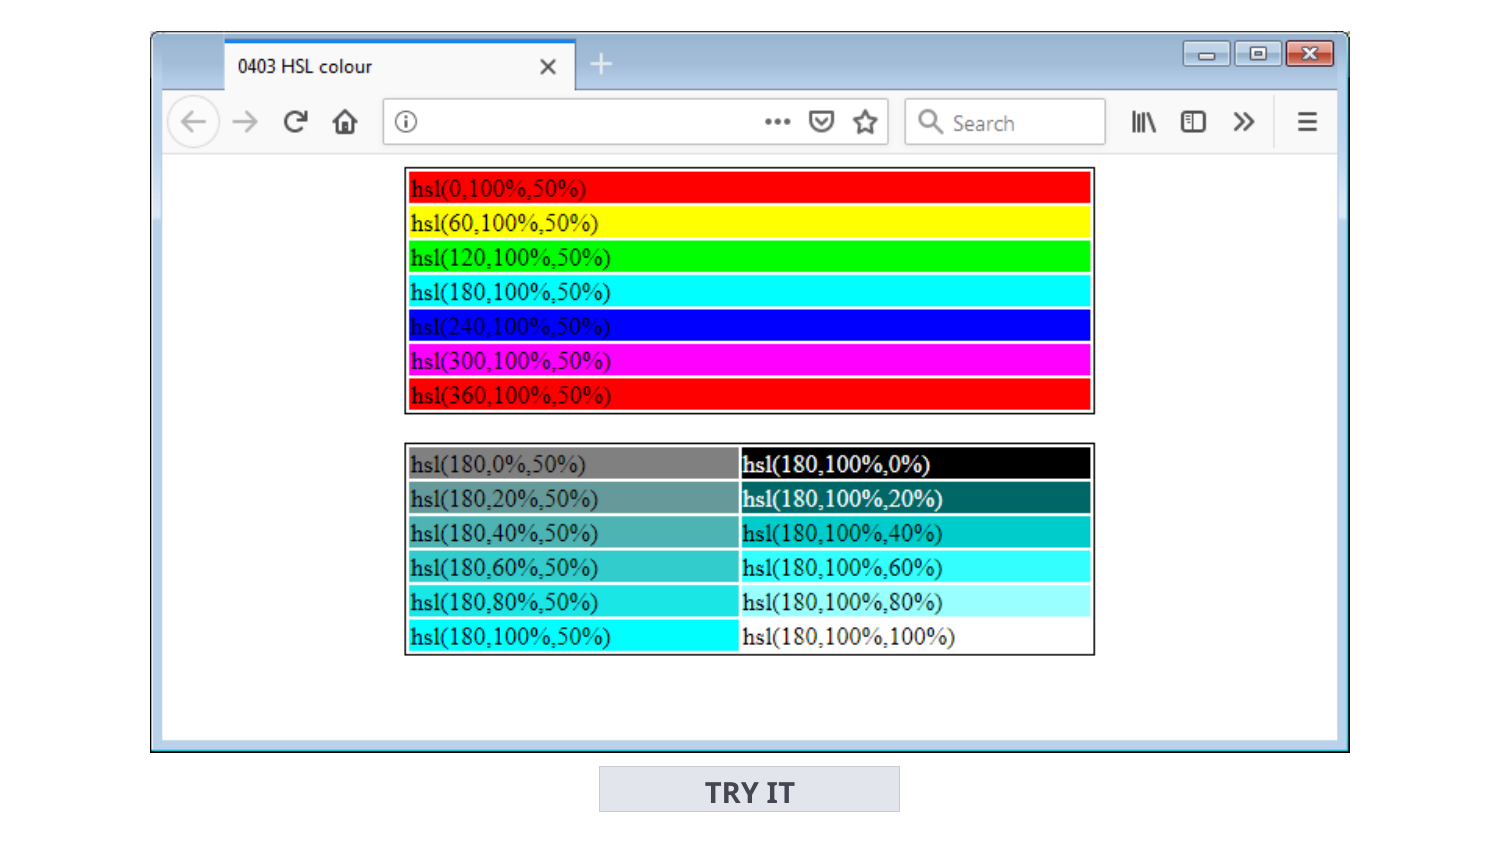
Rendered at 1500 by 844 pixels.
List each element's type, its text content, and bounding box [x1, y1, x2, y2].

picture [149, 31, 1351, 753]
text_box TRY IT [599, 766, 900, 812]
